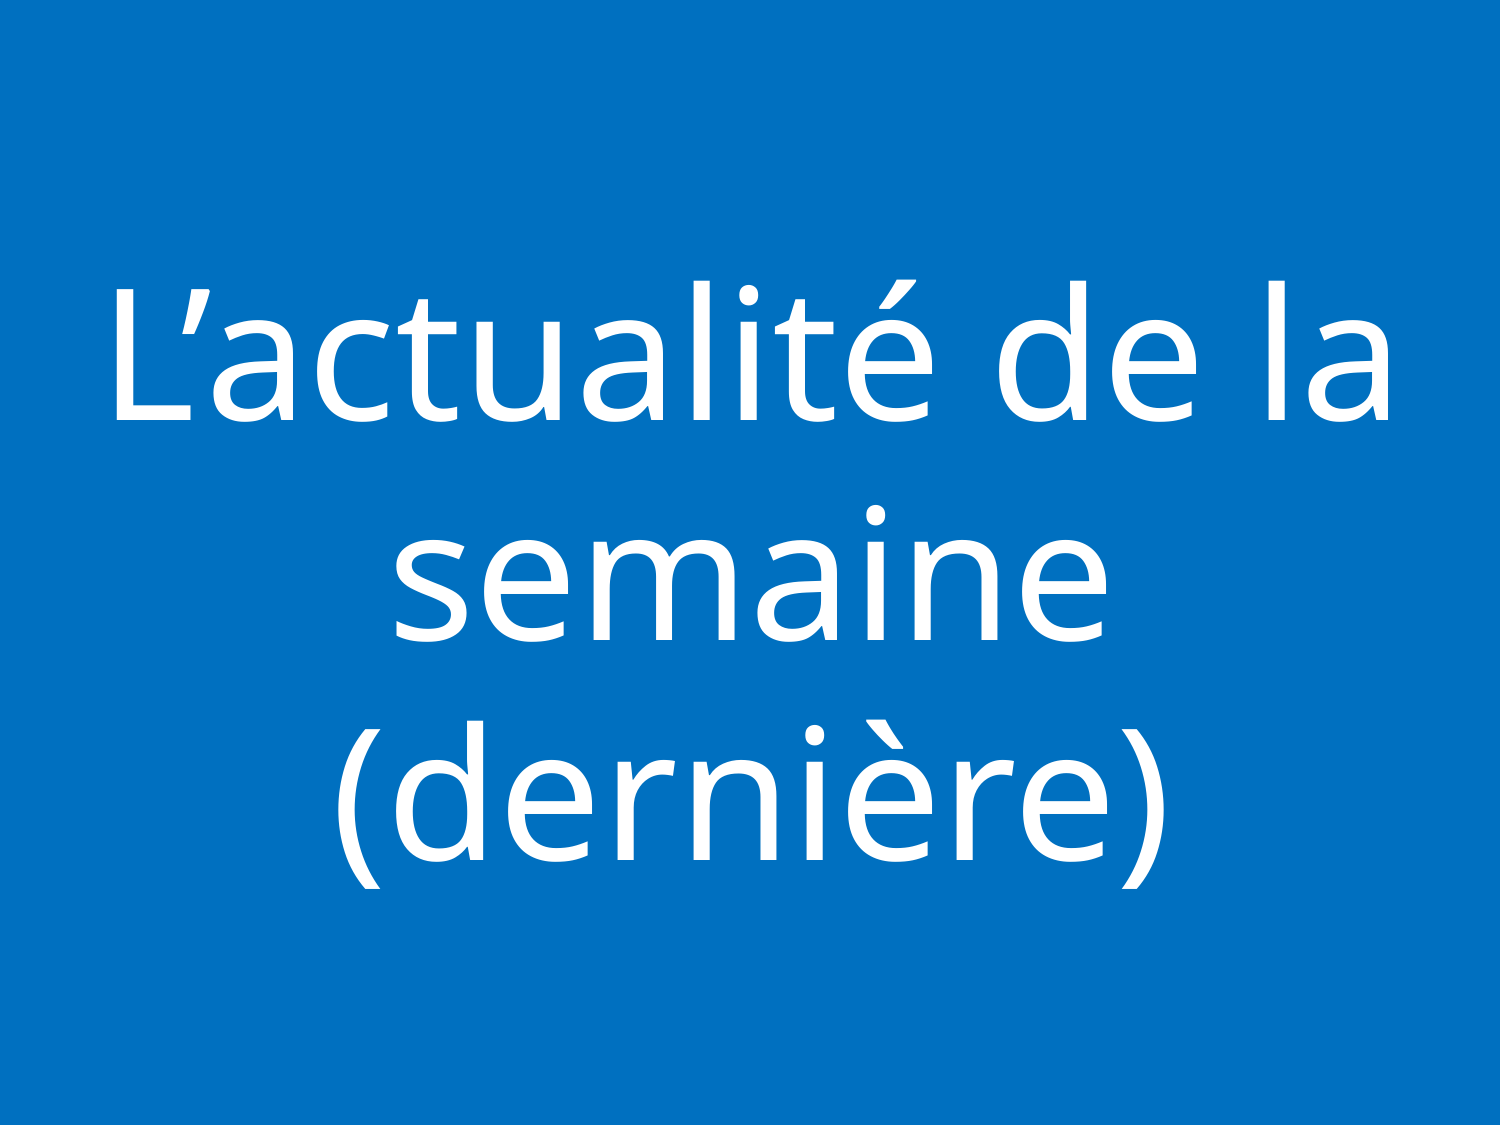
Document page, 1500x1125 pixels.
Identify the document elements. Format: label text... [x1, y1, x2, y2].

title L’actualité de la semaine (dernière) [76, 219, 1427, 915]
